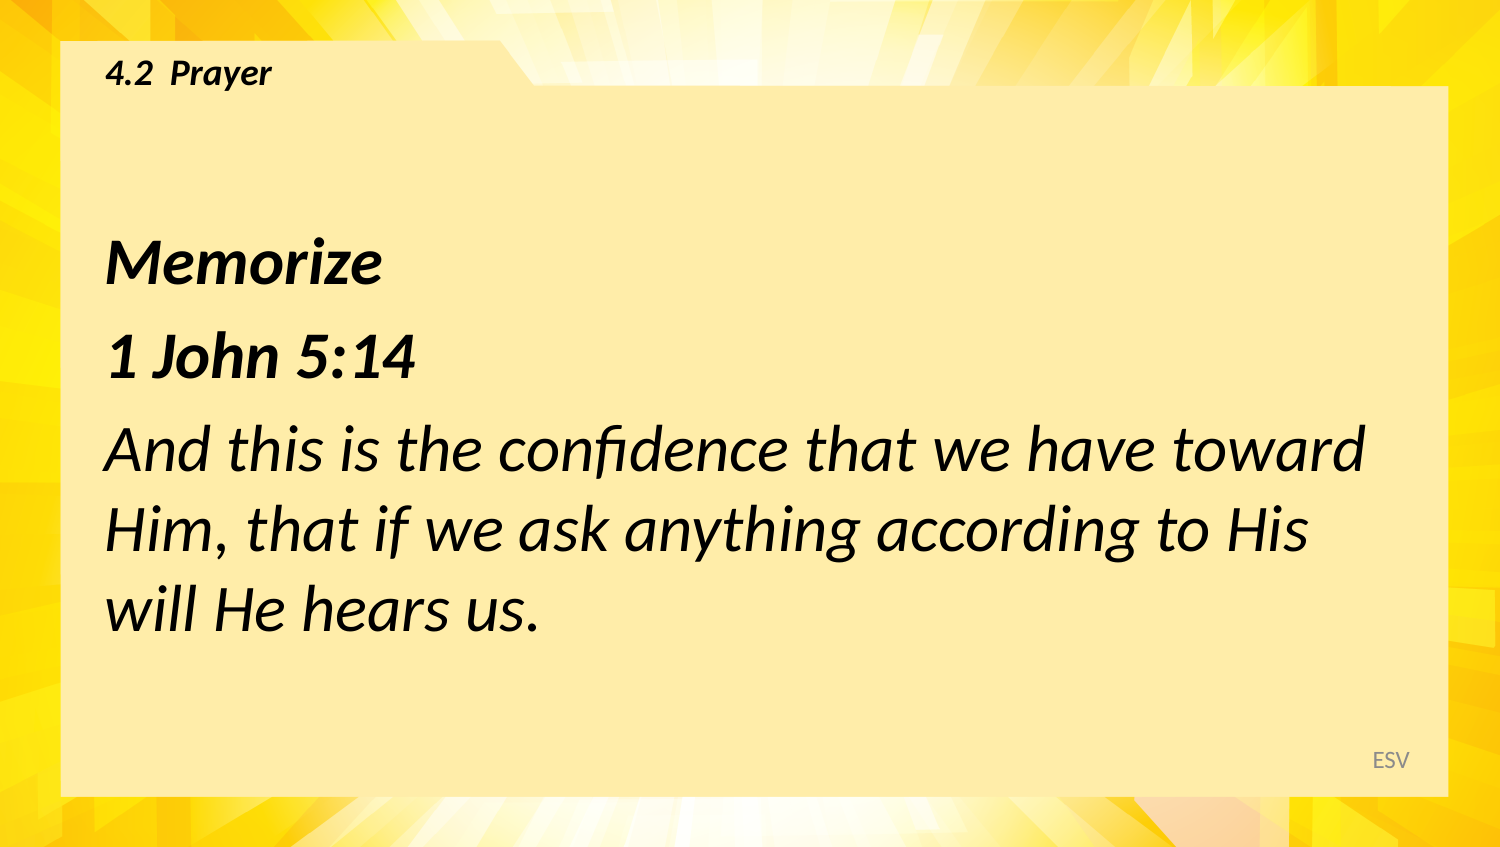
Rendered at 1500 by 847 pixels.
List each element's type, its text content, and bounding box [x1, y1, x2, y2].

footer ESV [950, 736, 1425, 782]
picture [0, 0, 1500, 847]
list Memorize 1 John 5:14 And this is the confidence that we have toward Him, that if we ask anything according to His will He hears us. [89, 141, 1403, 722]
title 4.2 Prayer [89, 33, 1420, 108]
